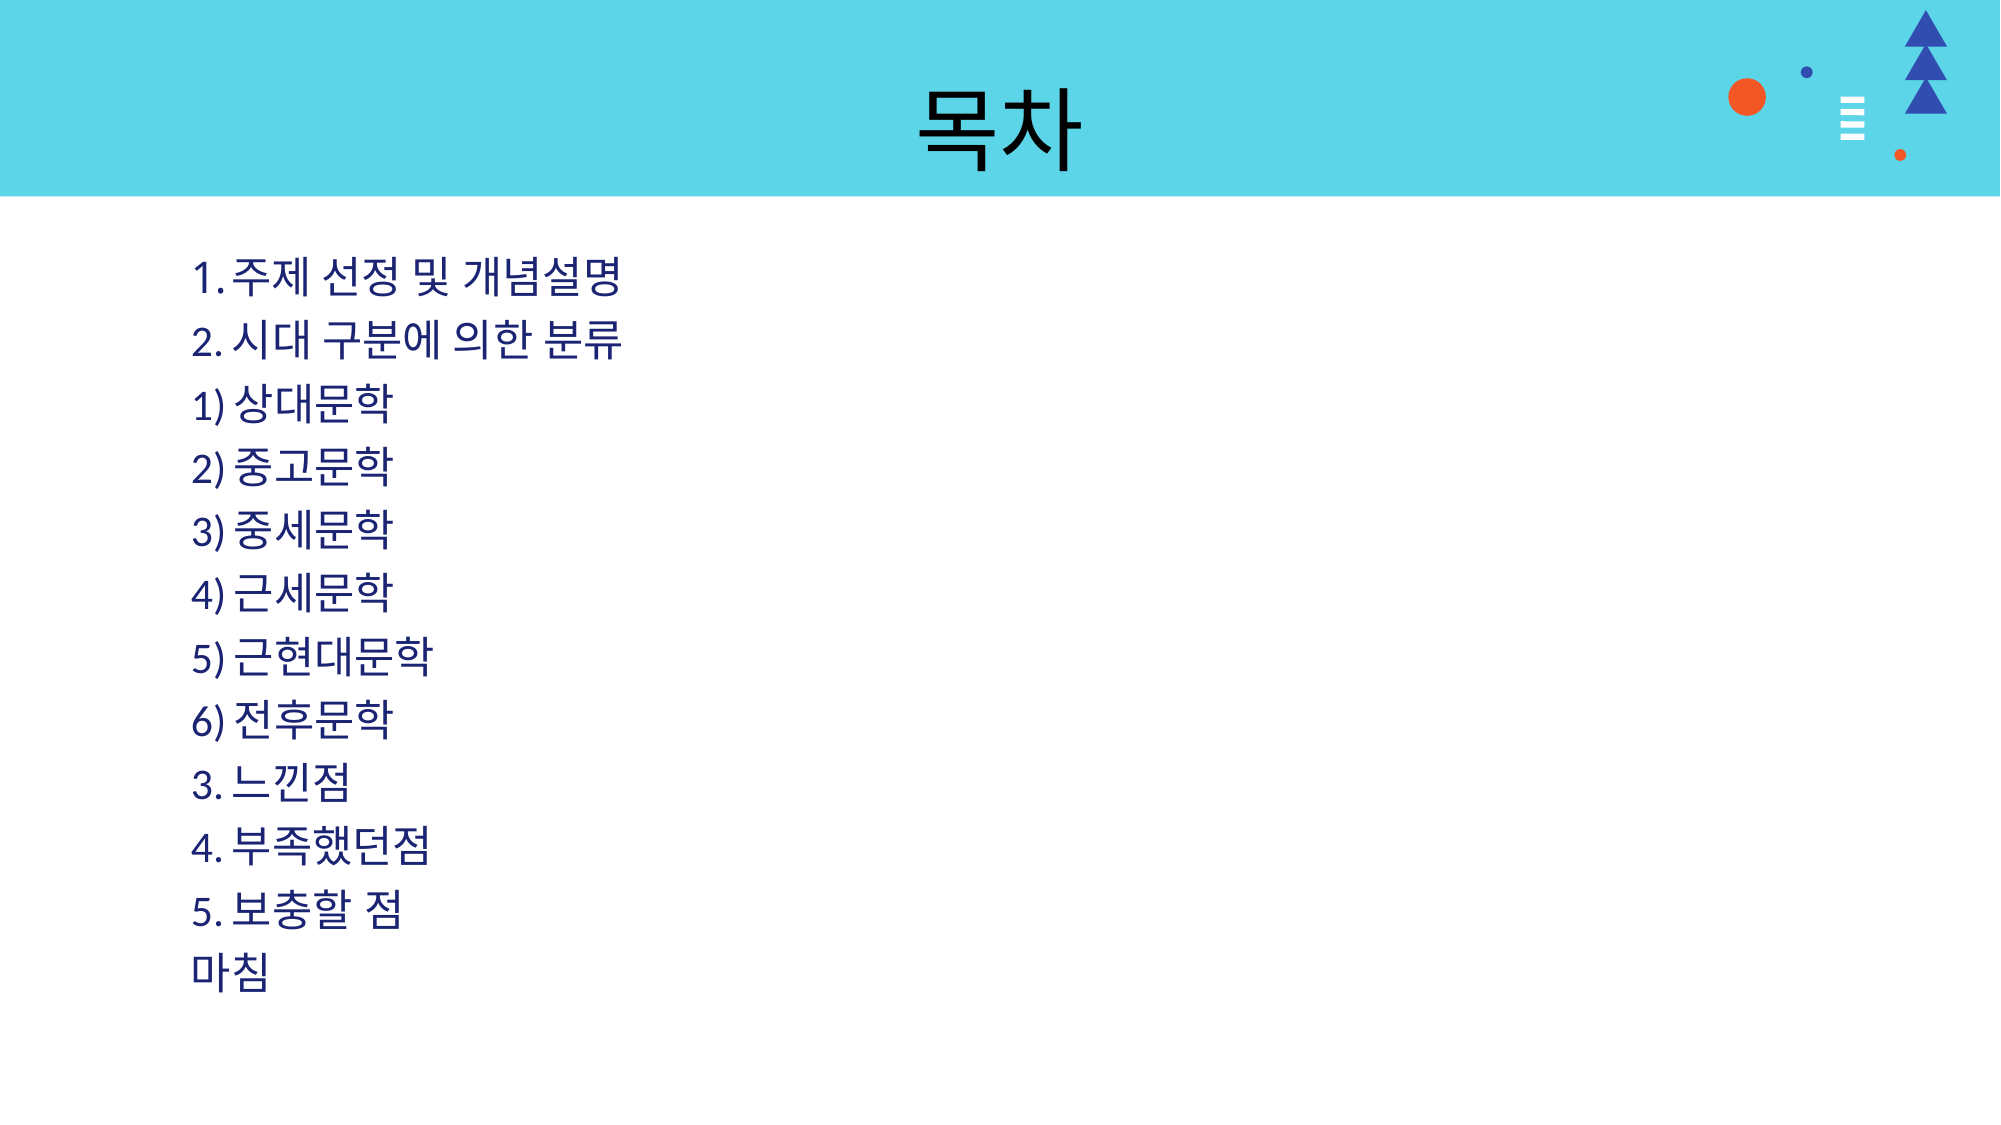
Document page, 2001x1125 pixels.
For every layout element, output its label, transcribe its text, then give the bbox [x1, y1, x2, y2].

list 주제 선정 및 개념설명 2.시대 구분에 의한 분류 1)상대문학 2)중고문학 3)중세문학 4)근세문학 5)근현대문학 6)전후문학 3.느낀점 4.부족했던점 5.보충할 점 마침 [175, 242, 1901, 1013]
title 목차 [137, 59, 1863, 197]
